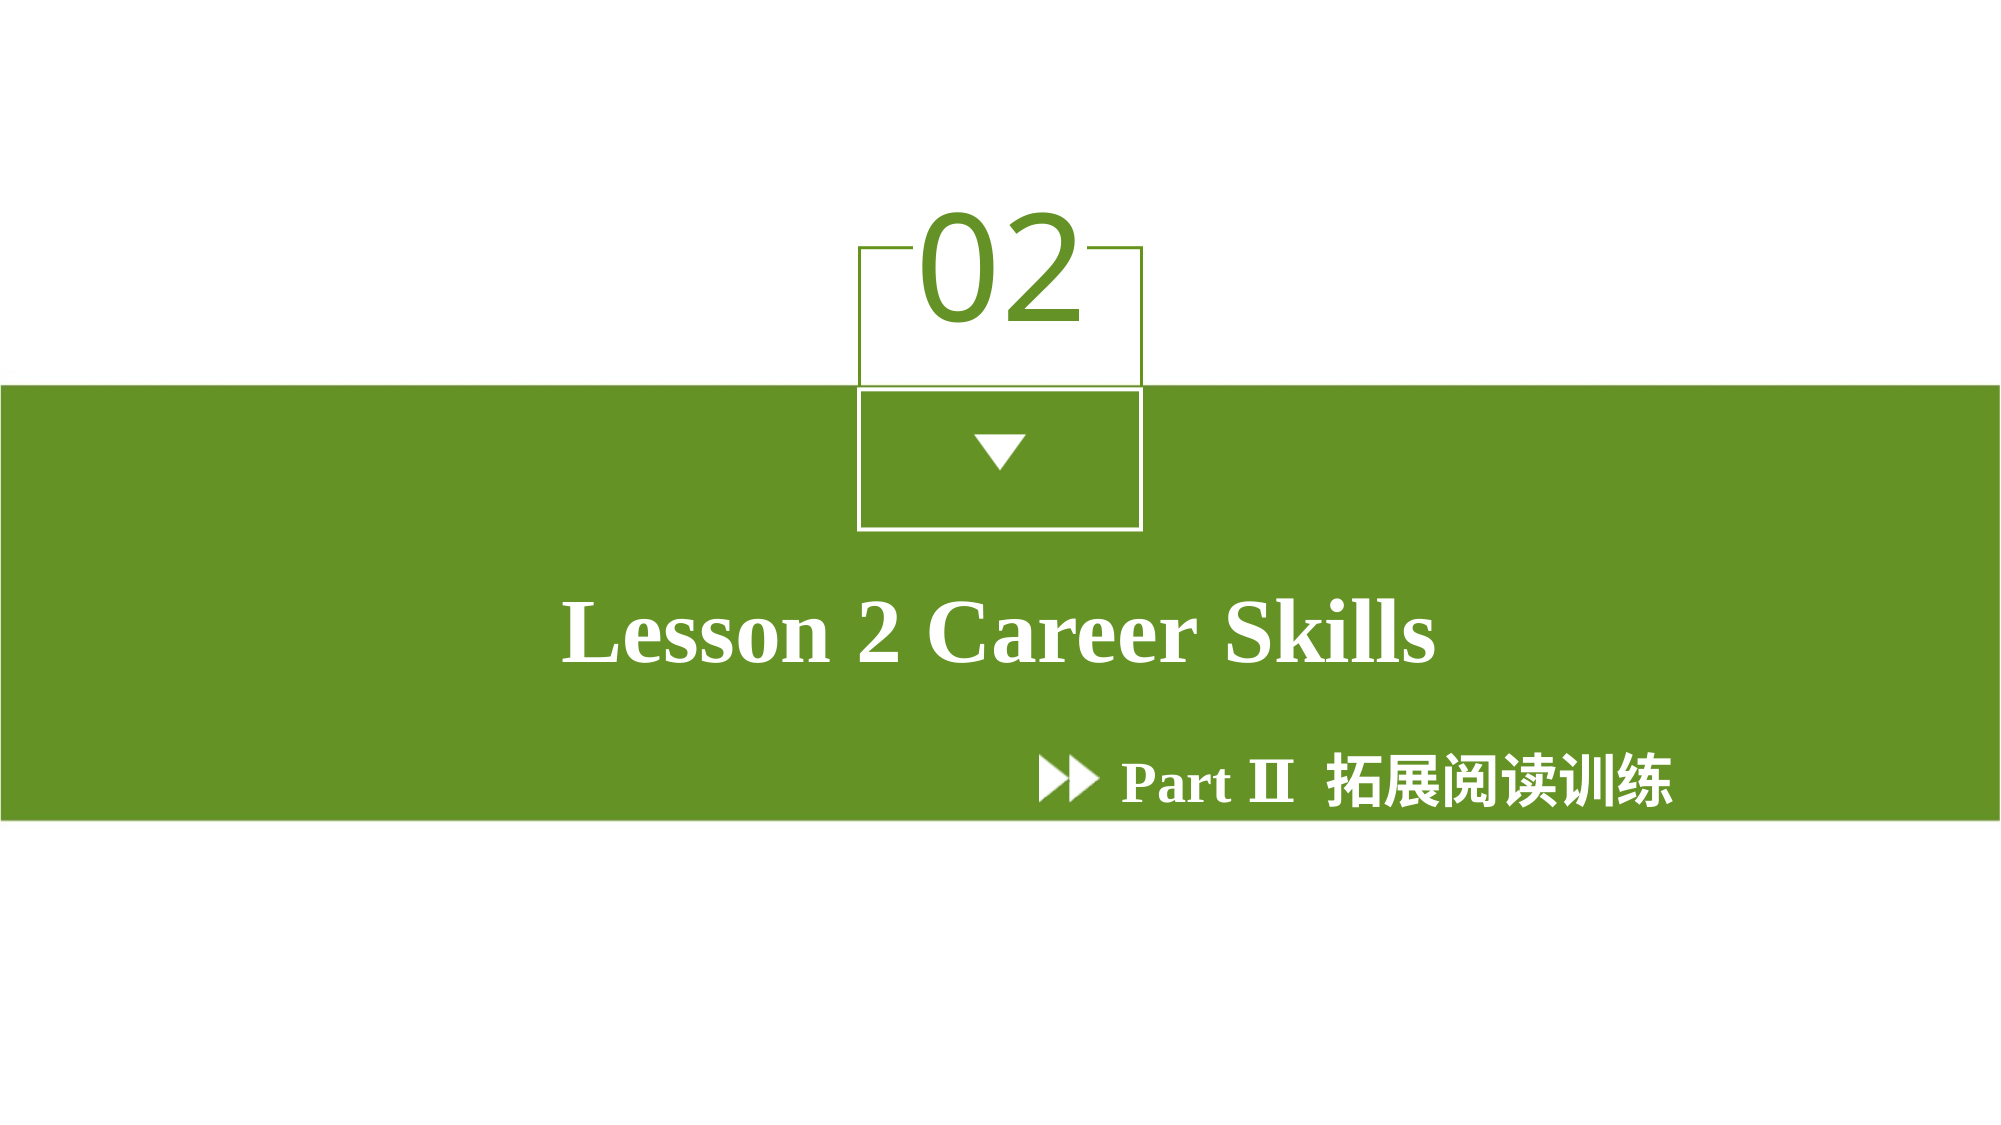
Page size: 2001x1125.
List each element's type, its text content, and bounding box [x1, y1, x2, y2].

text_box Part Ⅱ 拓展阅读训练 [1121, 738, 1997, 821]
picture [0, 0, 2000, 518]
text_box Lesson 2 Career Skills [0, 518, 2000, 732]
picture [0, 732, 2000, 1125]
text_box 02 [896, 171, 1106, 353]
